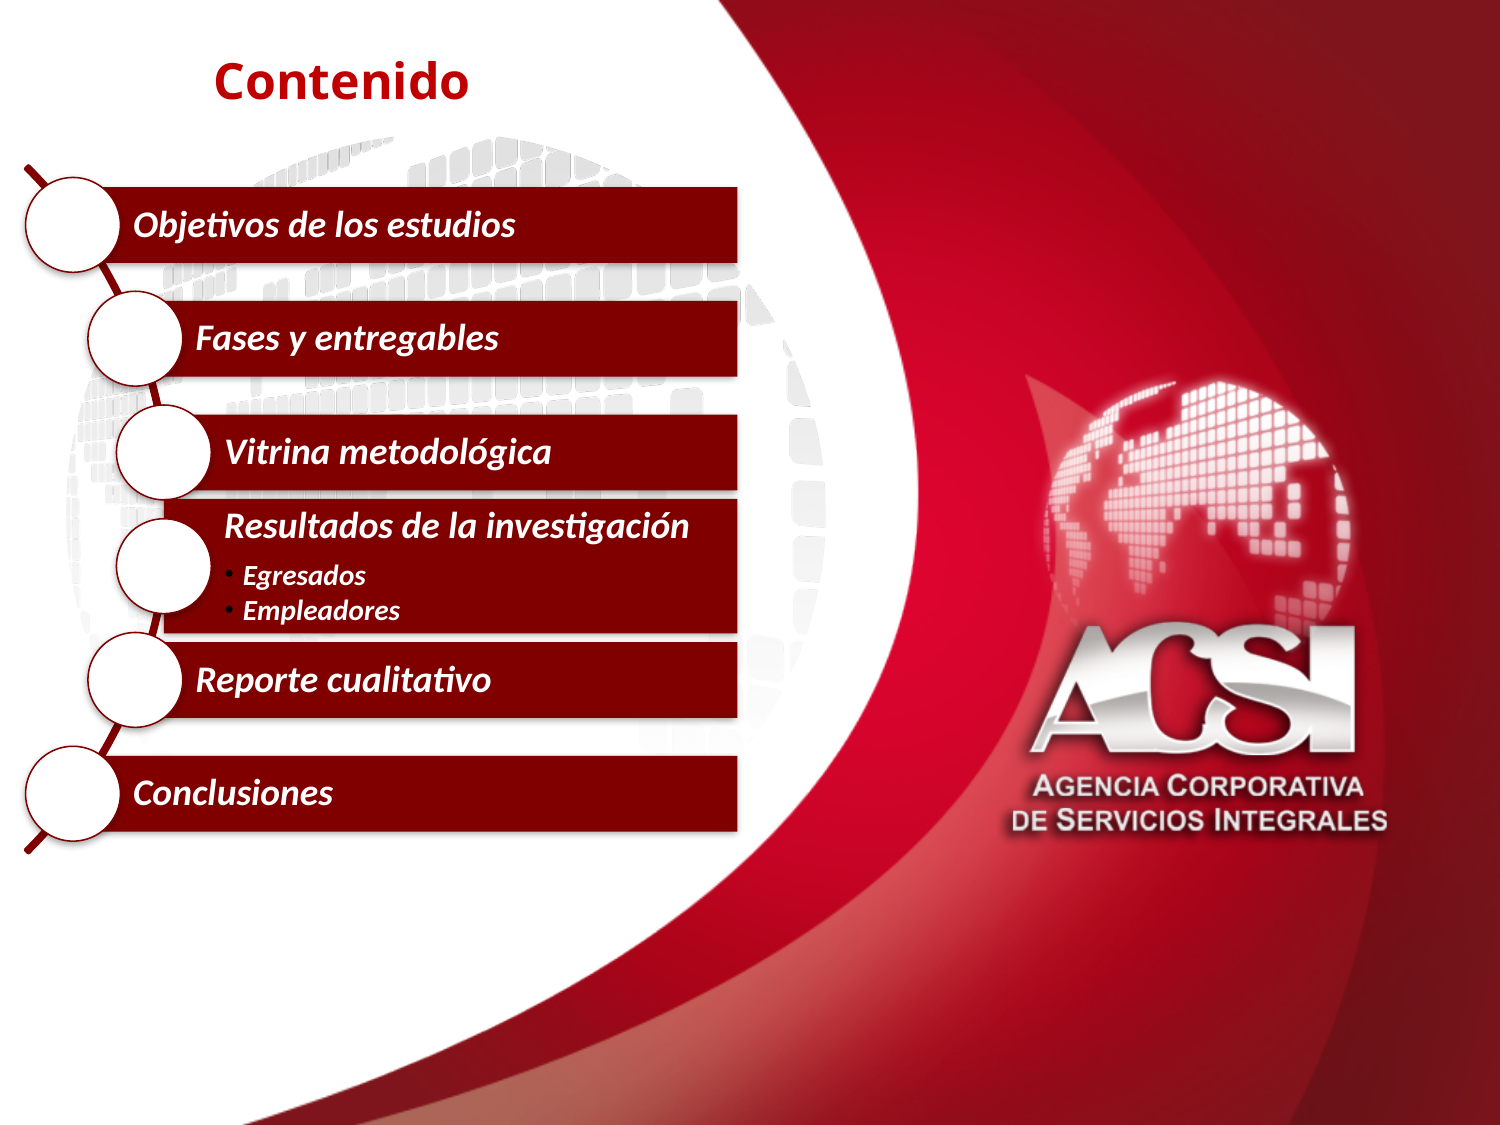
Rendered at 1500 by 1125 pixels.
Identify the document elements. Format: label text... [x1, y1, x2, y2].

picture [0, 0, 1500, 1125]
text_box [14, 148, 748, 870]
text_box Contenido [0, 42, 1093, 118]
